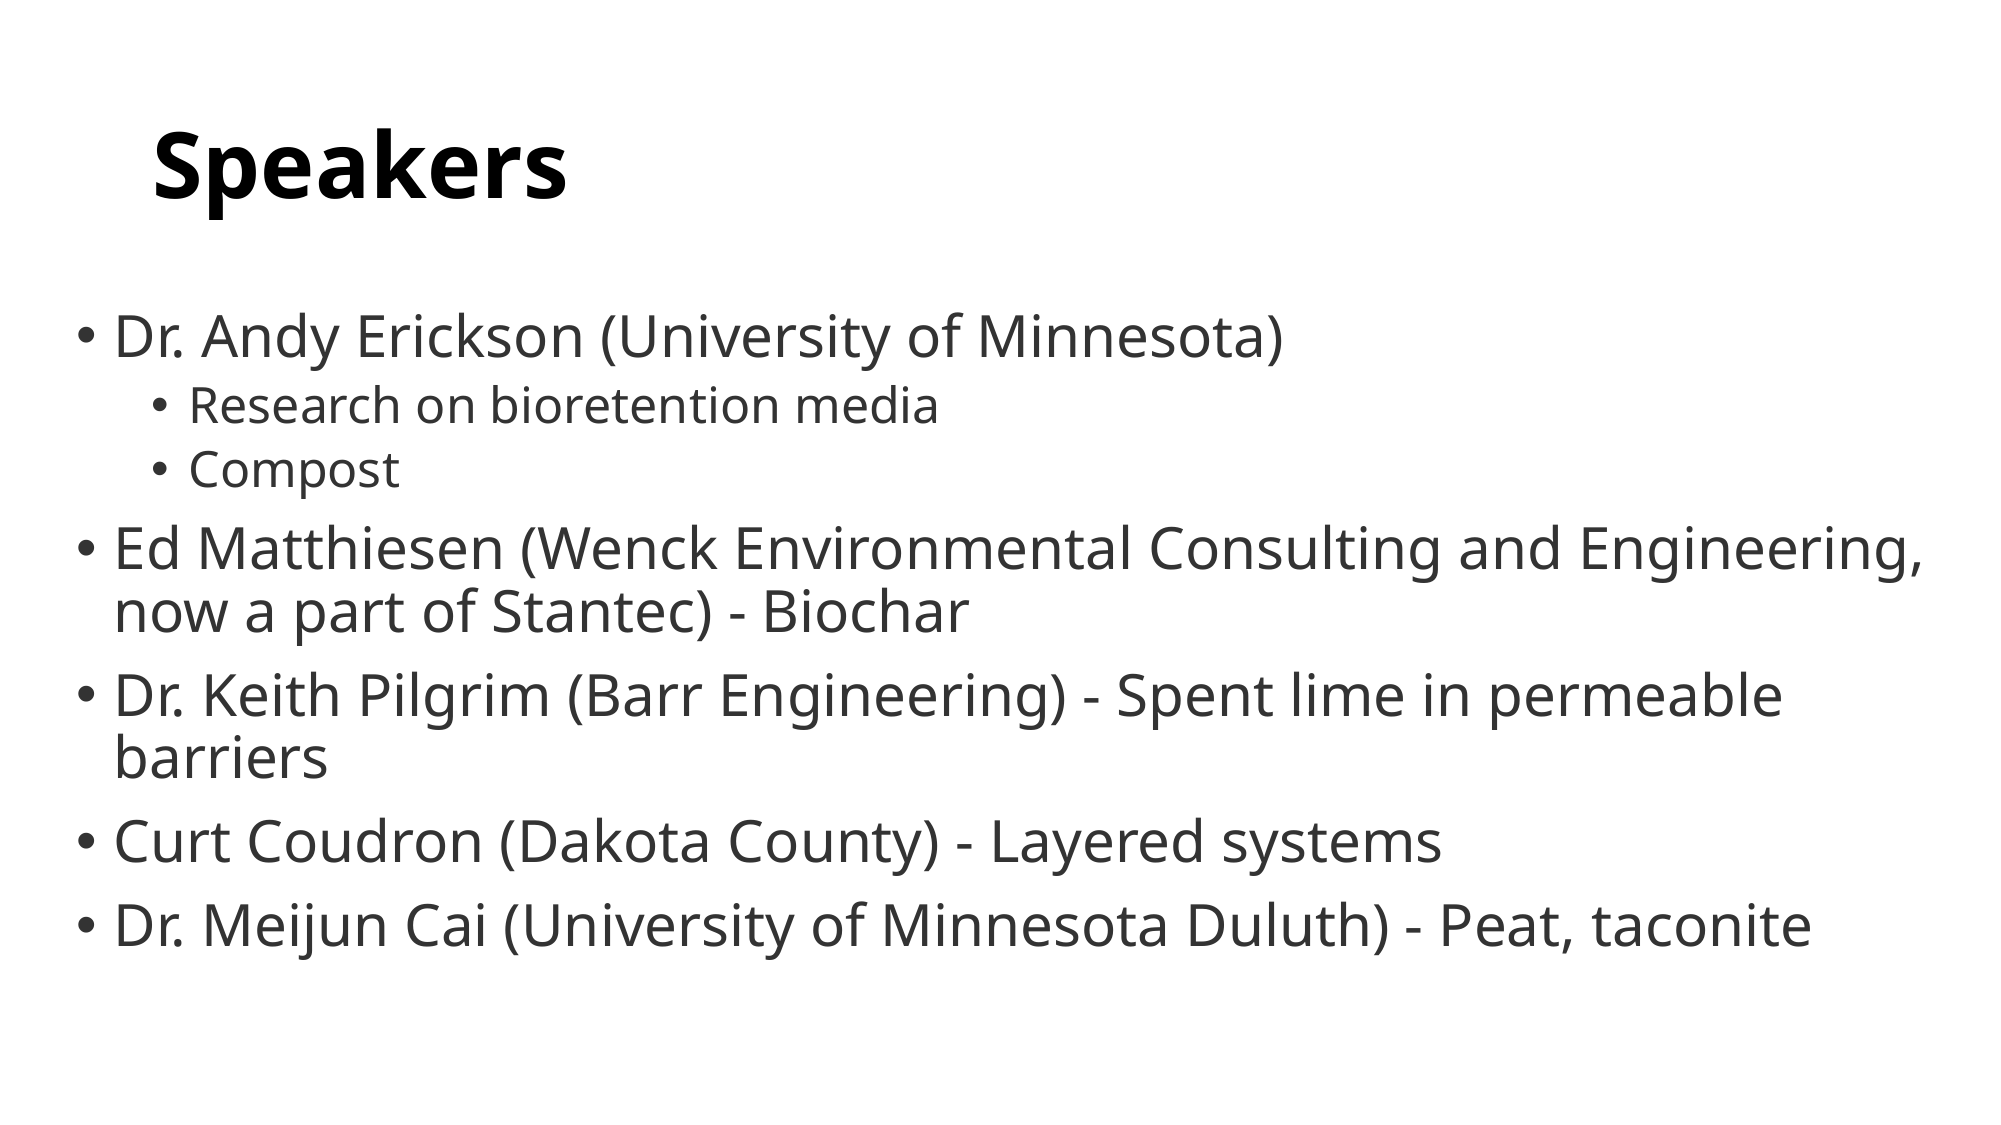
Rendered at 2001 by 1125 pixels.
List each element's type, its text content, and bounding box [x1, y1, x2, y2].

list Dr. Andy Erickson (University of Minnesota) Research on bioretention media Compost Ed Matthiesen (Wenck Environmental Consulting and Engineering, now a part of Stantec) - Biochar Dr. Keith Pilgrim (Barr Engineering) - Spent lime in permeable barriers Curt Coudron (Dakota County) - Layered systems Dr. Meijun Cai (University of Minnesota Duluth) - Peat, taconite [60, 299, 1964, 1014]
title Speakers [137, 59, 1863, 278]
